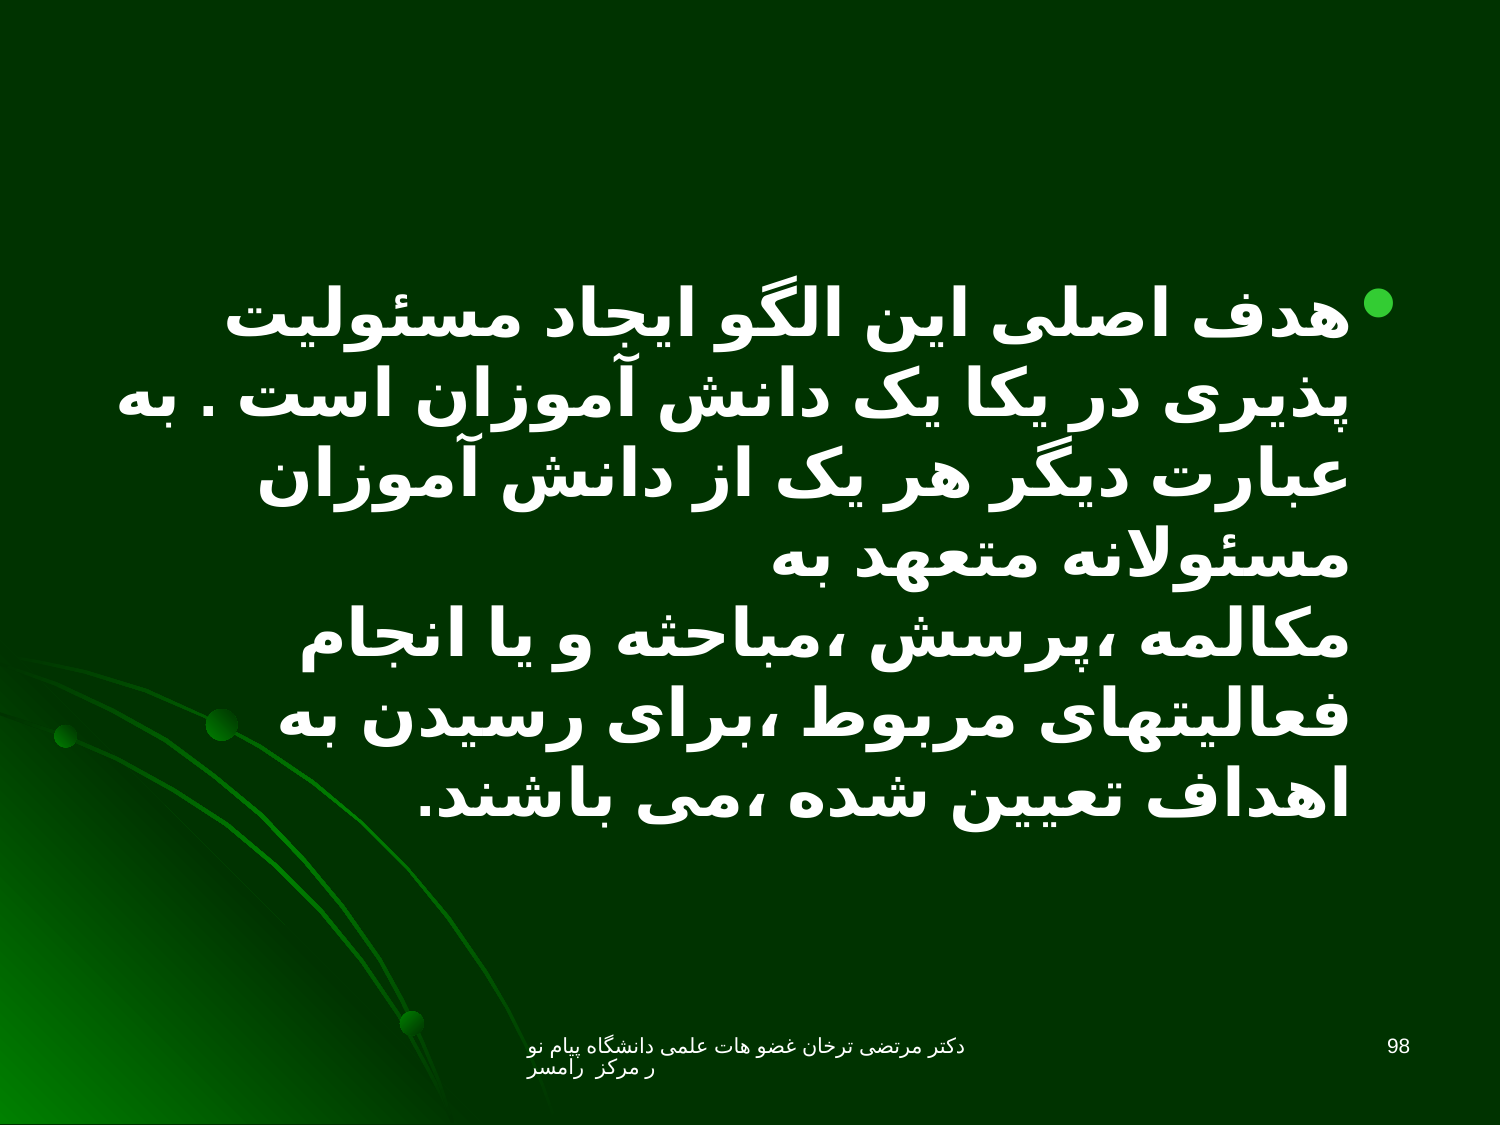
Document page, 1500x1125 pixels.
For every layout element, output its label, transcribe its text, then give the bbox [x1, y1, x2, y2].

list هدف اصلی این الگو ایجاد مسئولیت پذیری در یکا یک دانش آموزان است . به عبارت دیگر هر یک از دانش آموزان مسئولانه متعهد به مکالمه ،پرسش ،مباحثه و یا انجام فعالیتهای مربوط ،برای رسیدن به اهداف تعیین شده ،می باشند. [74, 262, 1426, 1006]
footer دکتر مرتضی ترخان غضو هات علمی دانشگاه پیام نور مرکز رامسر [512, 1024, 988, 1101]
slide_number 98 [1074, 1024, 1426, 1101]
